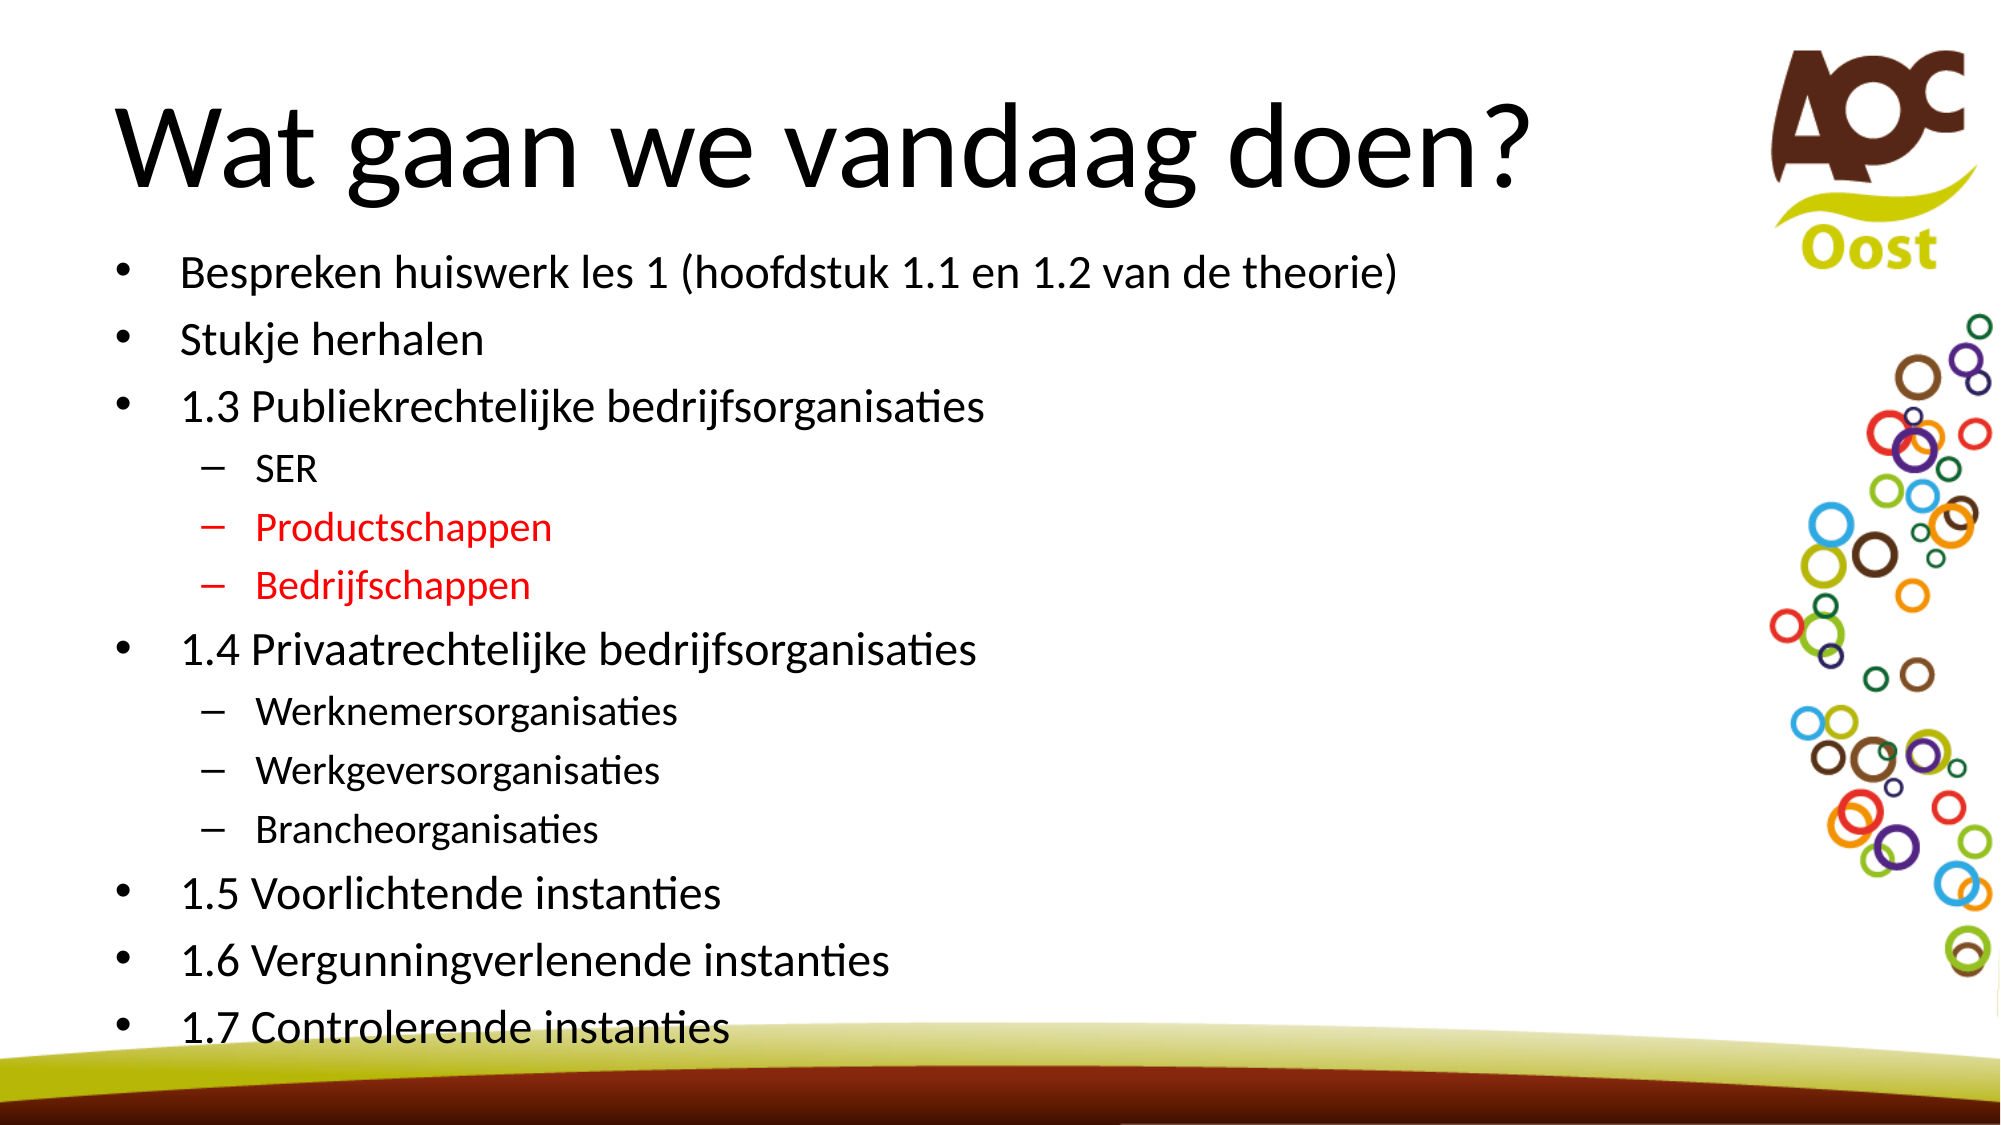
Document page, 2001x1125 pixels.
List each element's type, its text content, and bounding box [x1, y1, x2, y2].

title Wat gaan we vandaag doen? [99, 45, 1900, 232]
picture [0, 0, 2001, 1125]
list Bespreken huiswerk les 1 (hoofdstuk 1.1 en 1.2 van de theorie) Stukje herhalen 1.3 Publiekrechtelijke bedrijfsorganisaties SER Productschappen Bedrijfschappen 1.4 Privaatrechtelijke bedrijfsorganisaties Werknemersorganisaties Werkgeversorganisaties Brancheorganisaties 1.5 Voorlichtende instanties 1.6 Vergunningverlenende instanties 1.7 Controlerende instanties [99, 232, 1955, 1070]
